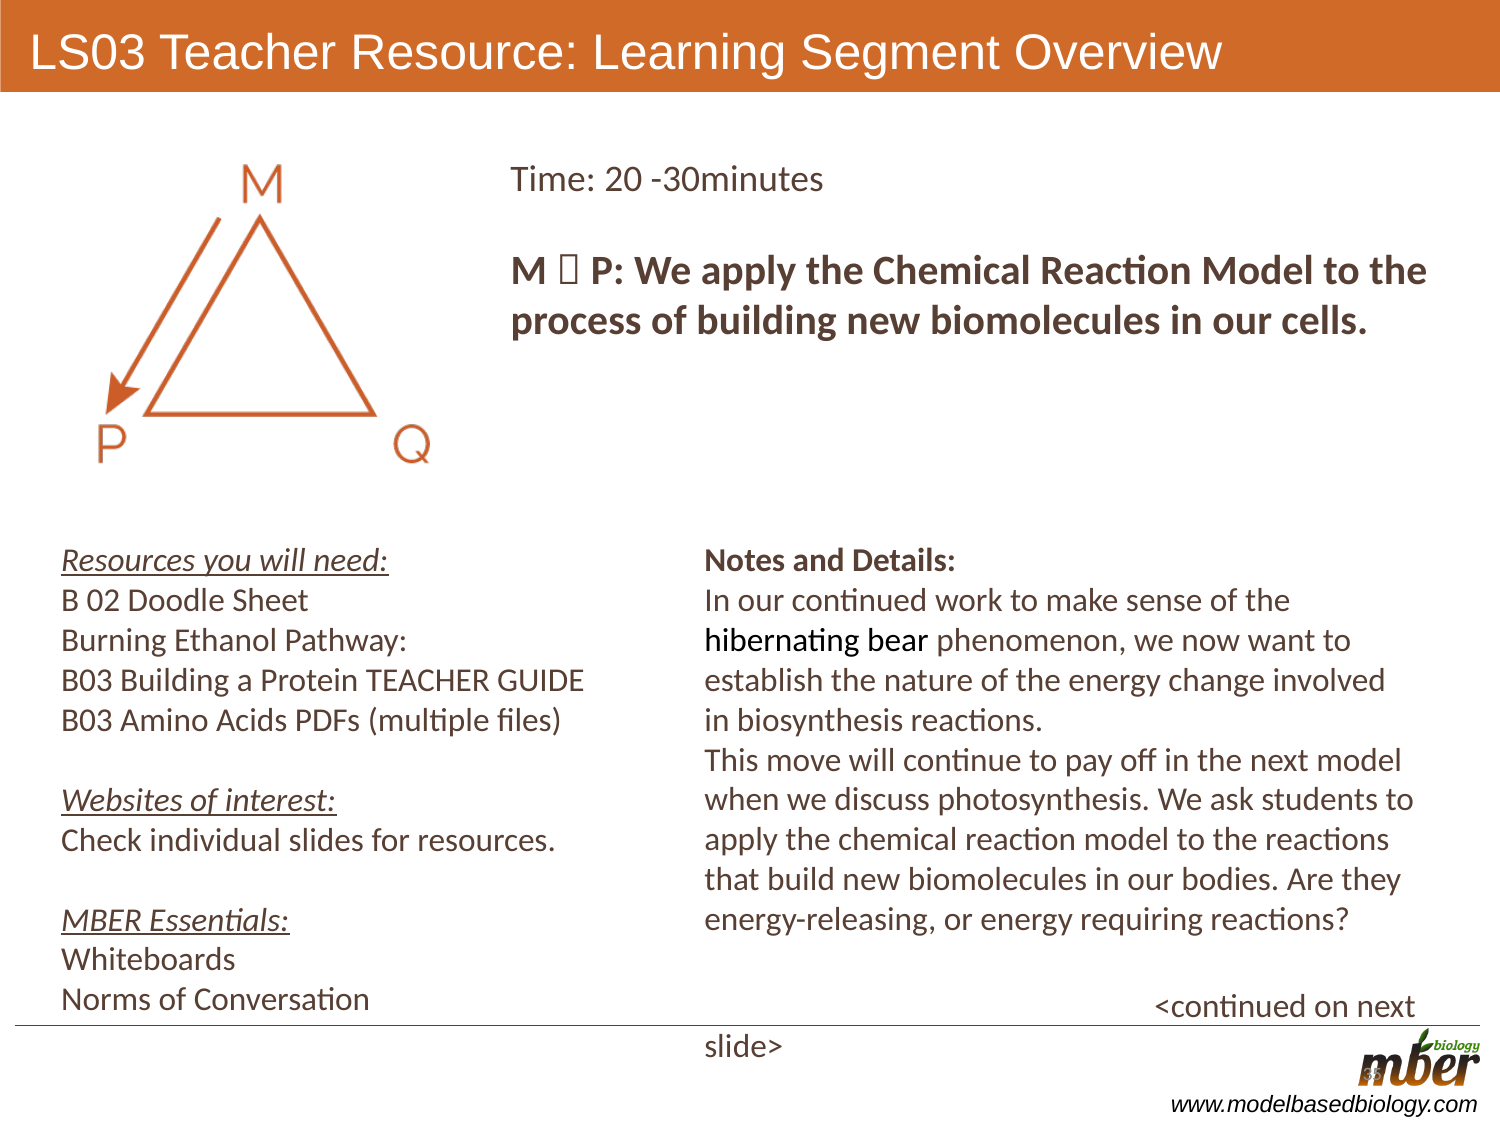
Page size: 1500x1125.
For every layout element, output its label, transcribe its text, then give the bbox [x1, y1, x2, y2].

picture [1358, 1028, 1480, 1086]
slide_number 35 [1059, 1042, 1397, 1103]
title LS03 Teacher Resource: Learning Segment Overview [14, 11, 1480, 89]
text_box Resources you will need: B 02 Doodle Sheet Burning Ethanol Pathway: B03 Building a Protein TEACHER GUIDE B03 Amino Acids PDFs (multiple files) Websites of interest: Check individual slides for resources. MBER Essentials: Whiteboards Norms of Conversation [46, 530, 664, 1025]
picture [94, 157, 432, 475]
text_box M  P: We apply the Chemical Reaction Model to the process of building new biomolecules in our cells. [495, 235, 1449, 529]
text_box Time: 20 -30minutes [495, 146, 884, 206]
text_box Notes and Details: In our continued work to make sense of the hibernating bear phenomenon, we now want to establish the nature of the energy change involved in biosynthesis reactions. This move will continue to pay off in the next model when we discuss photosynthesis. We ask students to apply the chemical reaction model to the reactions that build new biomolecules in our bodies. Are they energy-releasing, or energy requiring reactions? <continued on next slide> [689, 530, 1432, 1015]
